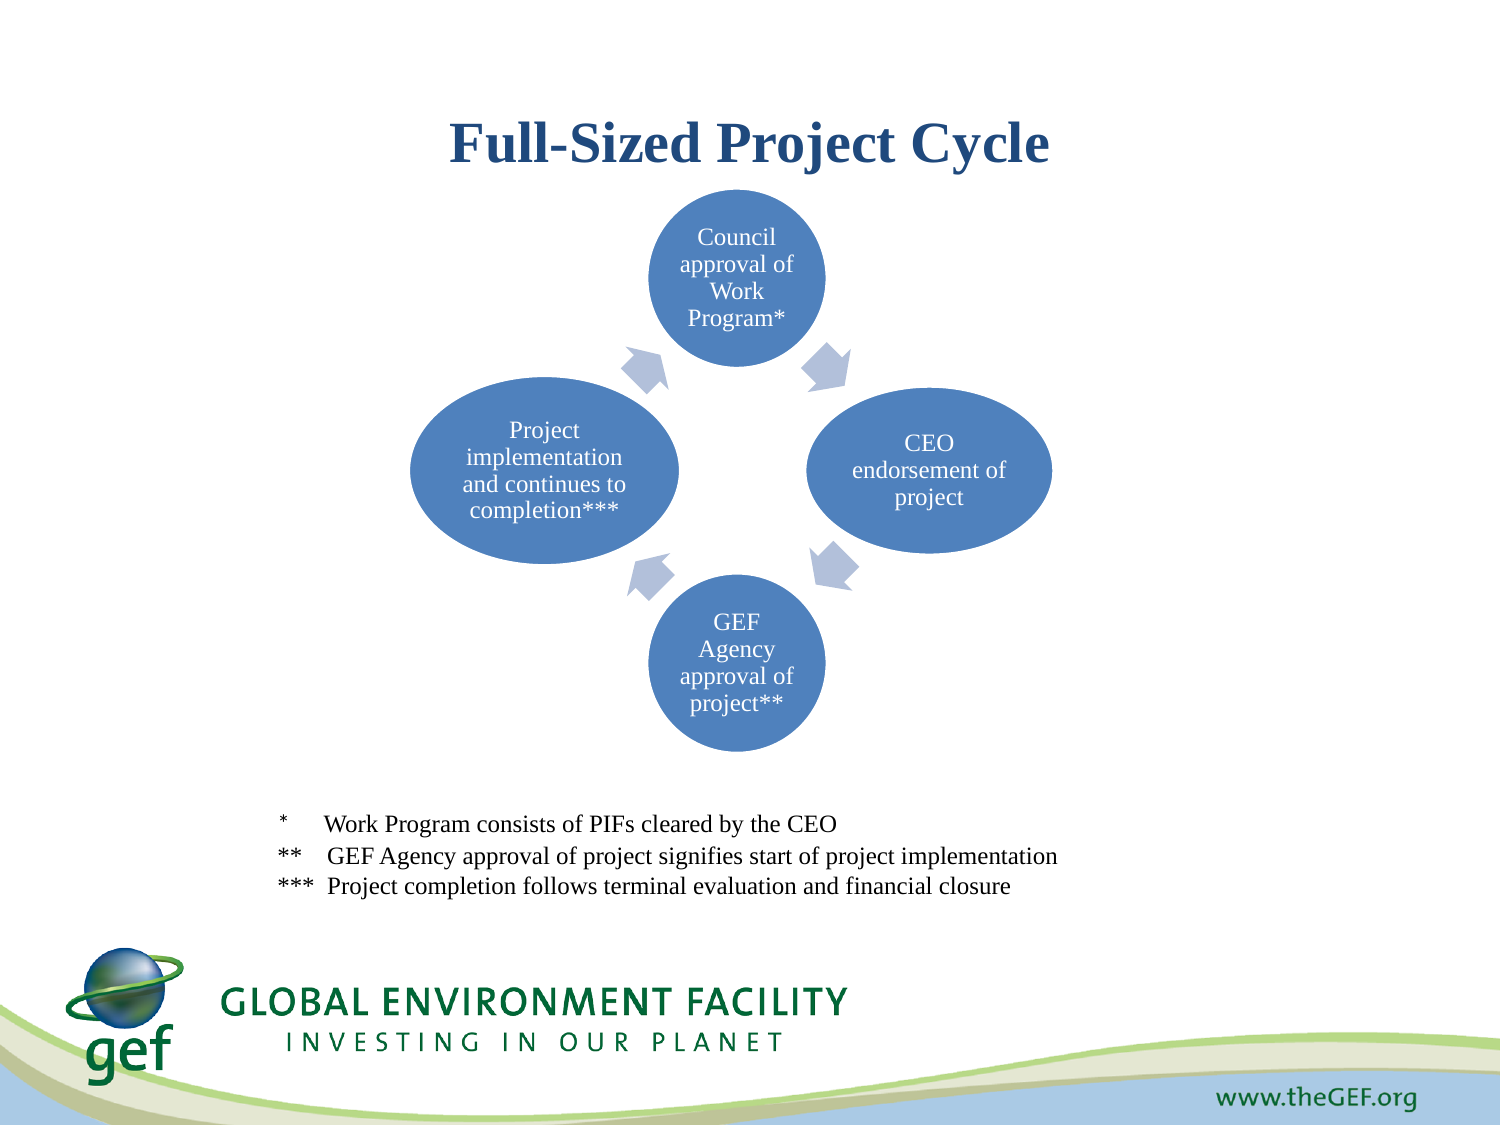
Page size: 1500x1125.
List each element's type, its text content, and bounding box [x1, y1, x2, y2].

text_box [87, 187, 1376, 755]
picture [0, 920, 1500, 1125]
title Full-Sized Project Cycle [74, 44, 1426, 233]
text_box * Work Program consists of PIFs cleared by the CEO ** GEF Agency approval of project signifies start of project implementation *** Project completion follows terminal evaluation and financial closure [262, 787, 1400, 908]
